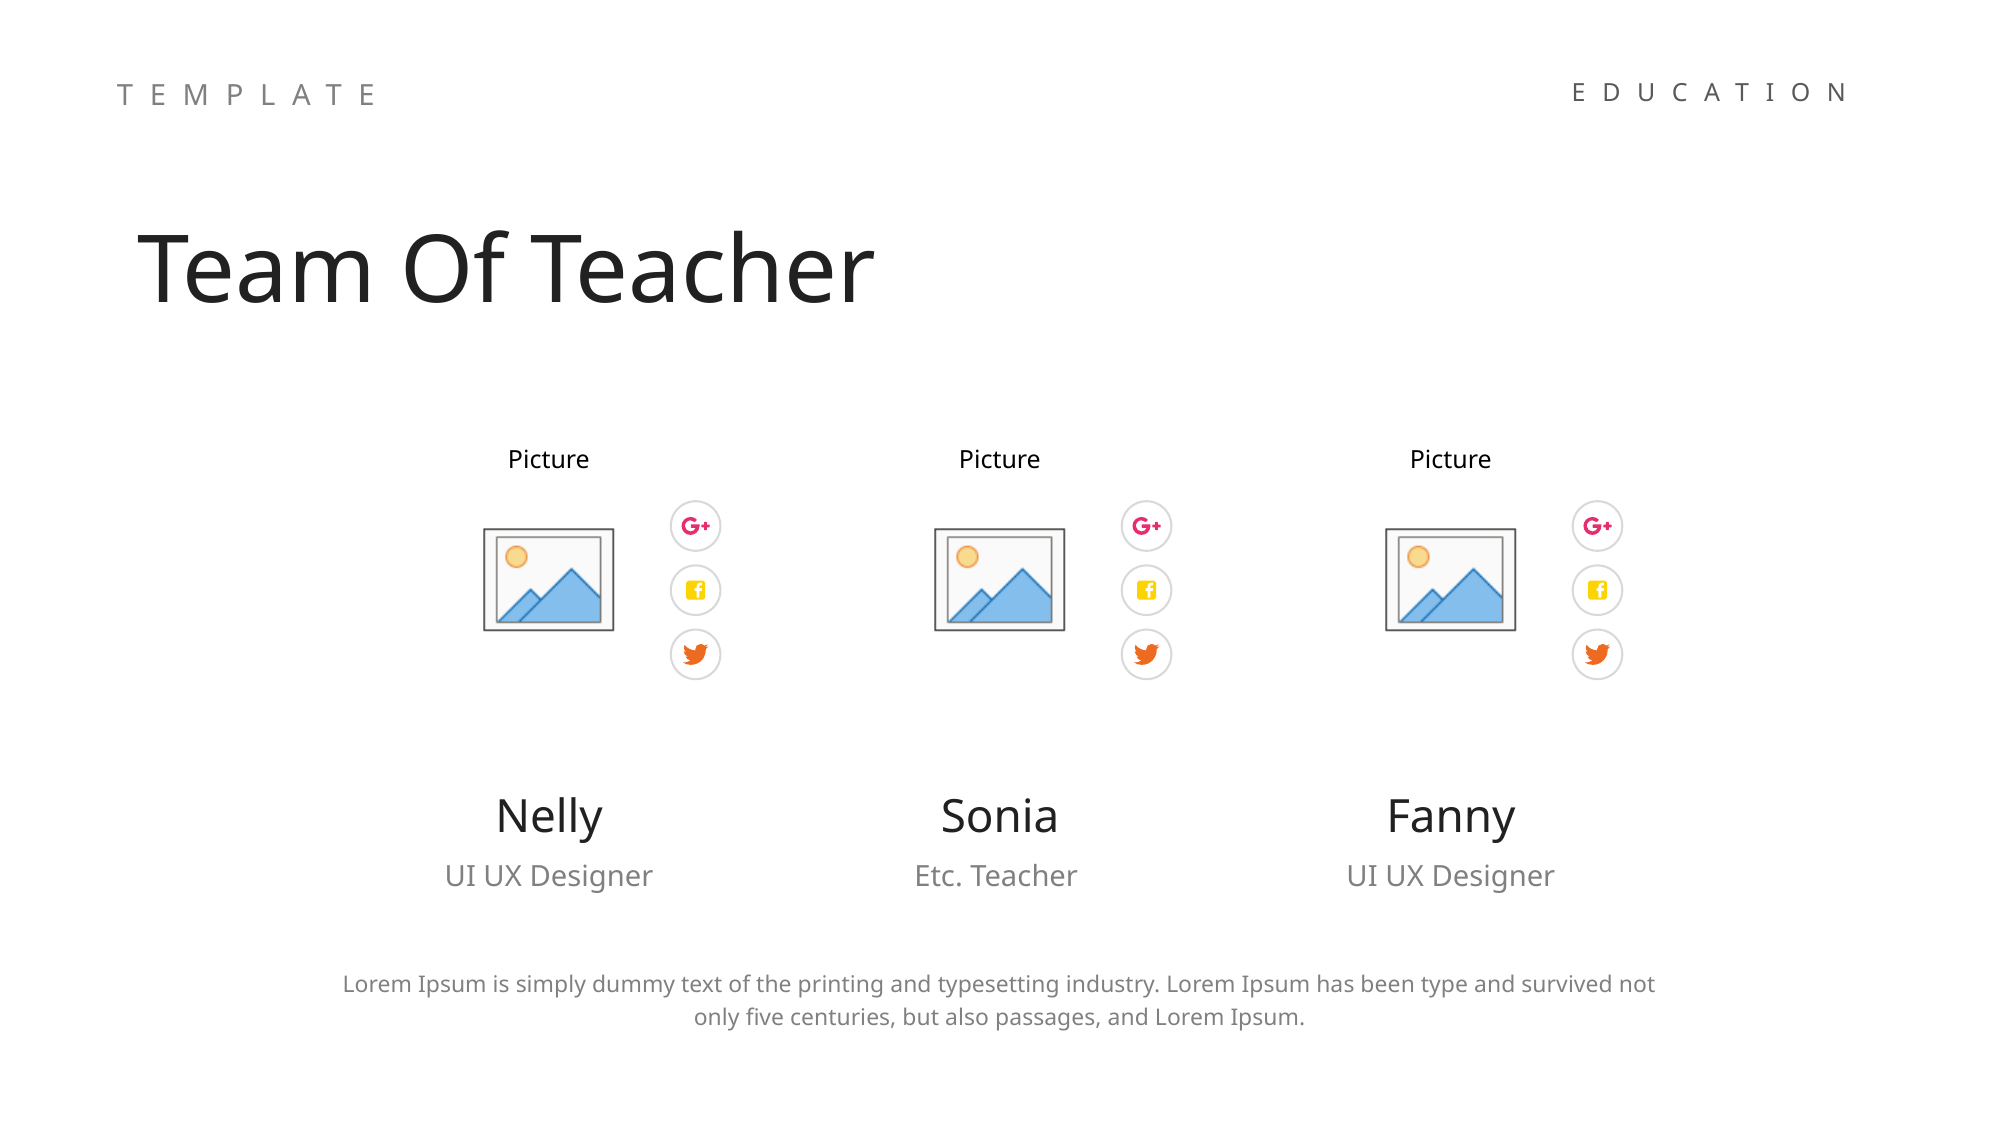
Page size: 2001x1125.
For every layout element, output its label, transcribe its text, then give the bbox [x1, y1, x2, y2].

text_box Sonia [853, 779, 1147, 850]
picture [1304, 436, 1598, 724]
text_box Fanny [1304, 779, 1598, 850]
text_box EDUCATION [1484, 68, 1862, 114]
picture [402, 436, 696, 724]
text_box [670, 501, 721, 680]
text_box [1572, 501, 1623, 680]
text_box UI UX Designer [402, 850, 696, 900]
text_box Etc. Teacher [853, 850, 1147, 900]
text_box Lorem Ipsum is simply dummy text of the printing and typesetting industry. Lorem Ipsum has been type and survived not only five centuries, but also passages, and Lorem Ipsum. [313, 956, 1687, 1038]
text_box TEMPLATE [102, 68, 670, 119]
picture [853, 436, 1147, 724]
text_box Nelly [402, 779, 696, 850]
text_box UI UX Designer [1304, 850, 1598, 900]
text_box Team Of Teacher [122, 201, 1032, 329]
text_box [1121, 501, 1172, 680]
